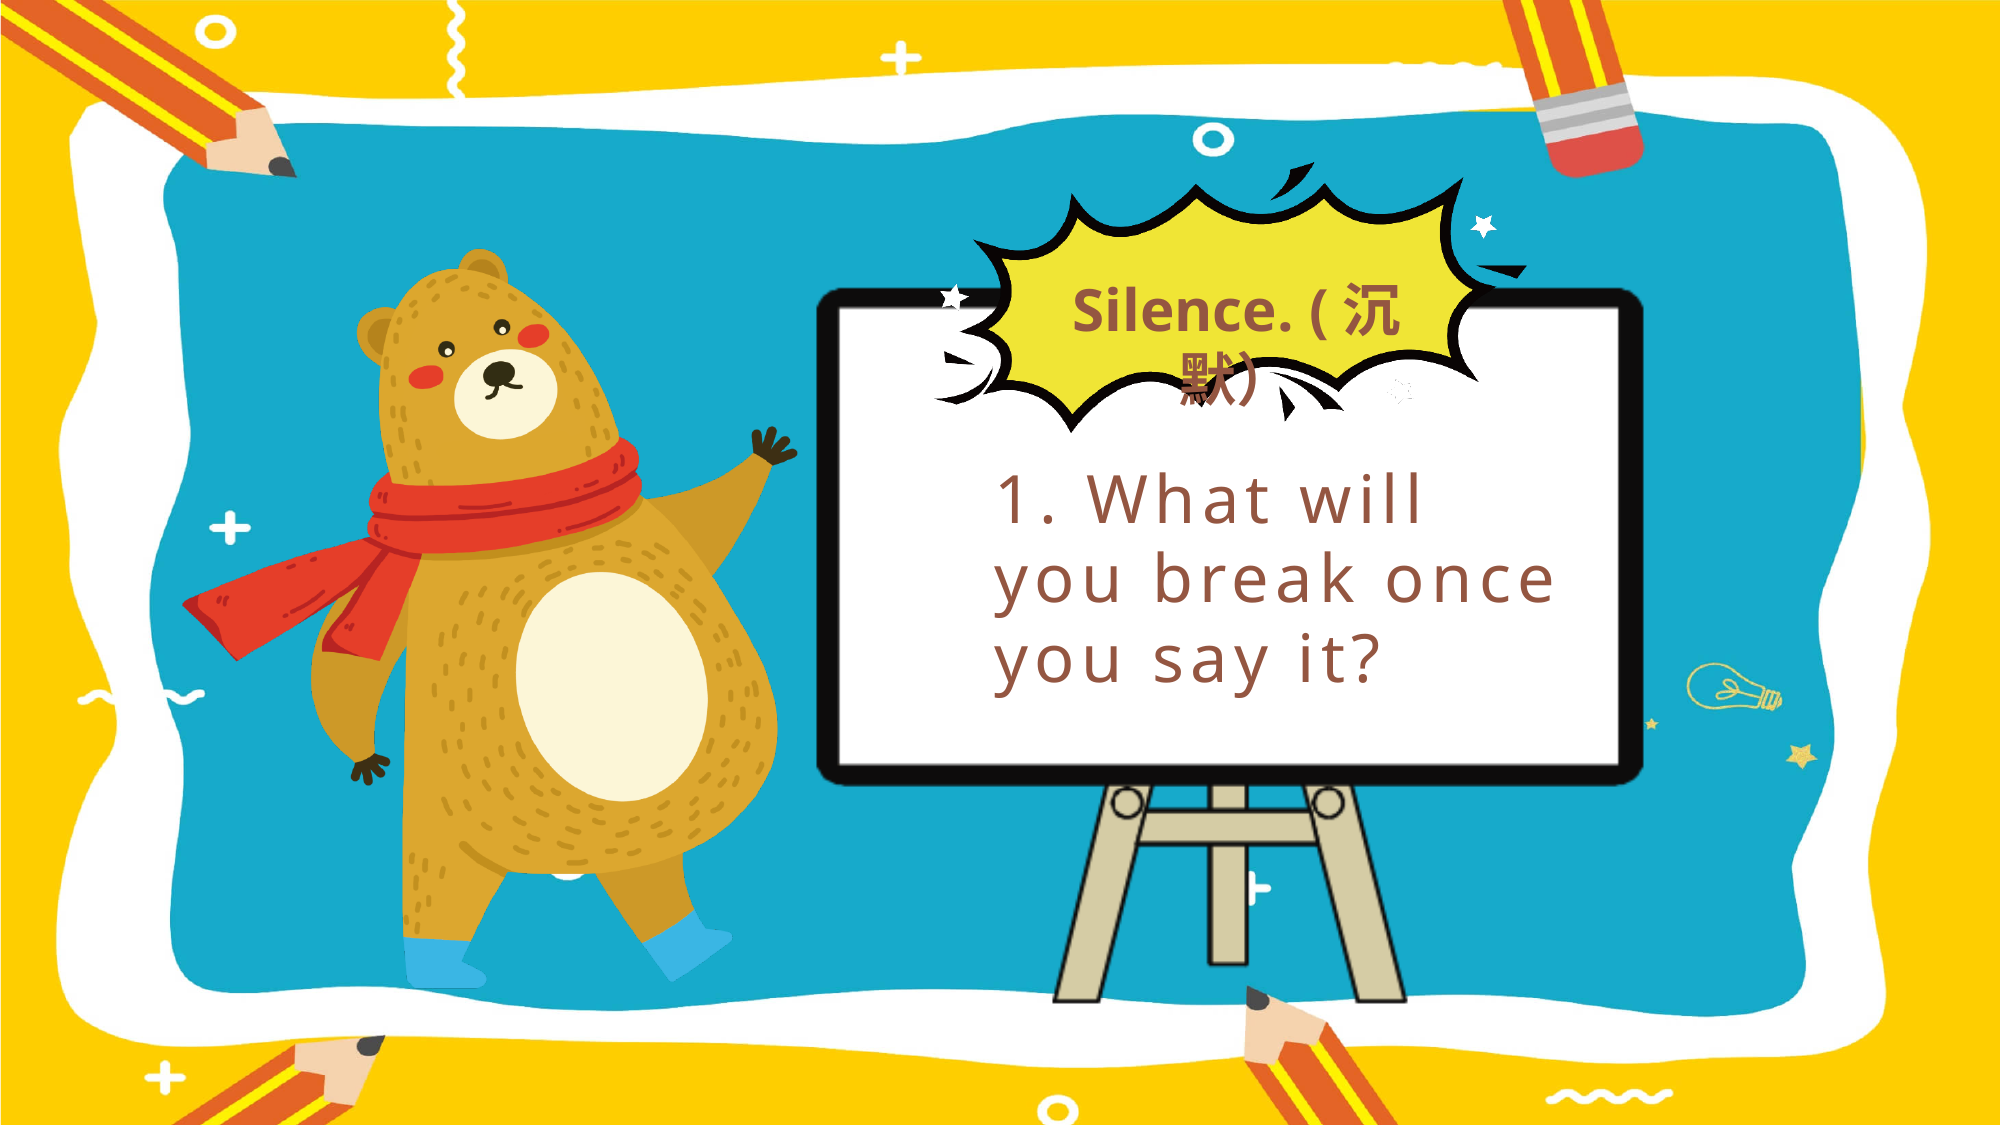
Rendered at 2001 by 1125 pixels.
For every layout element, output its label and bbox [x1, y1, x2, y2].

text_box [934, 162, 1527, 433]
picture [3, 0, 2000, 1125]
